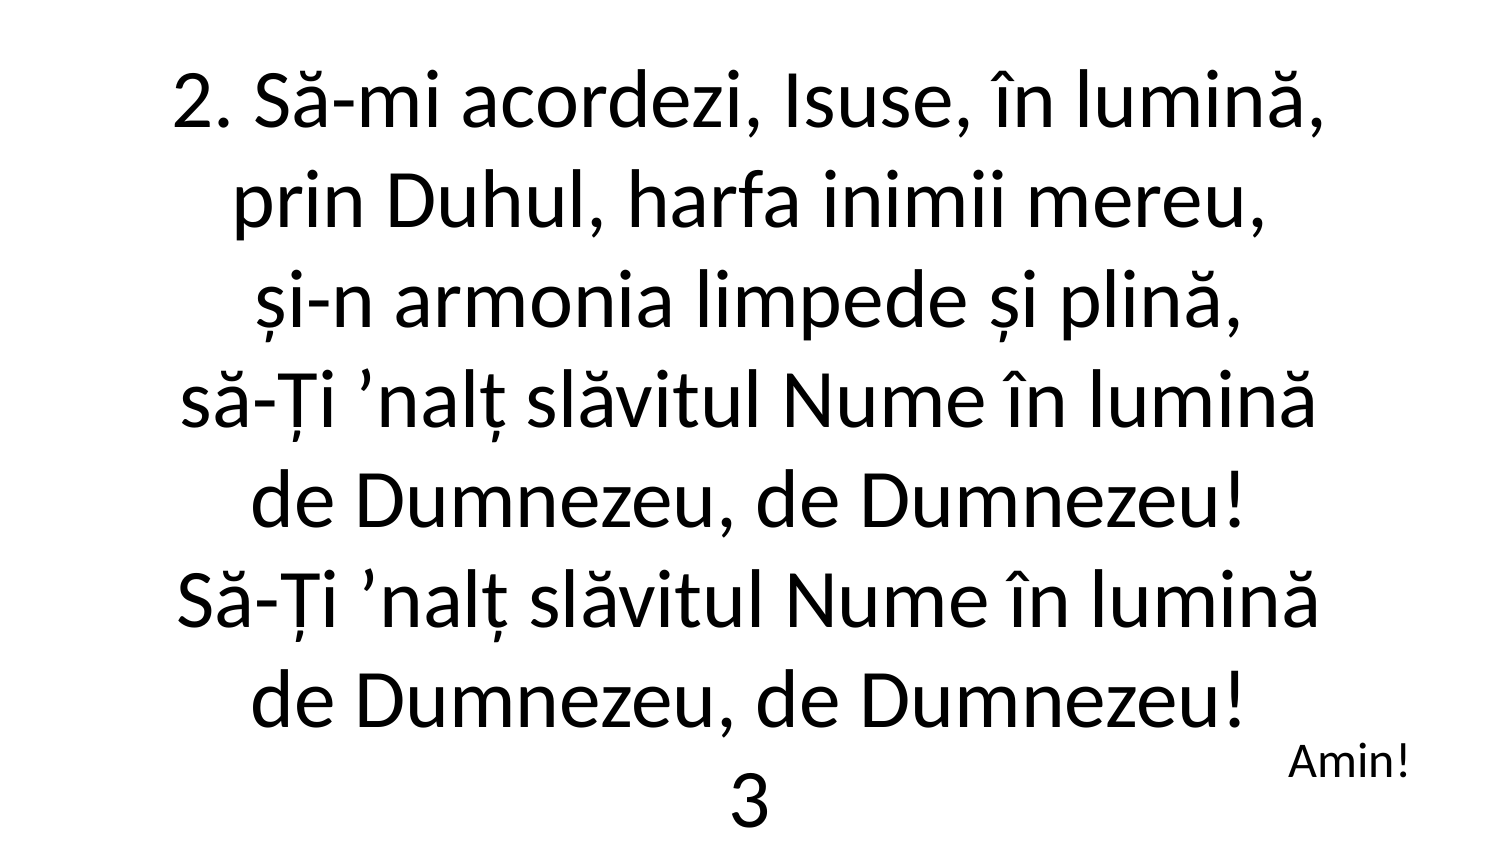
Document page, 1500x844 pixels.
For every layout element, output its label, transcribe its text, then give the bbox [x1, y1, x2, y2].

text_box 2. Să-mi acordezi, Isuse, în lumină, prin Duhul, harfa inimii mereu, și-n armonia limpede și plină, să-Ți ʼnalț slăvitul Nume în lumină de Dumnezeu, de Dumnezeu! Să-Ți ʼnalț slăvitul Nume în lumină de Dumnezeu, de Dumnezeu! 3 [156, 0, 1344, 844]
text_box Amin! [1273, 674, 1427, 795]
